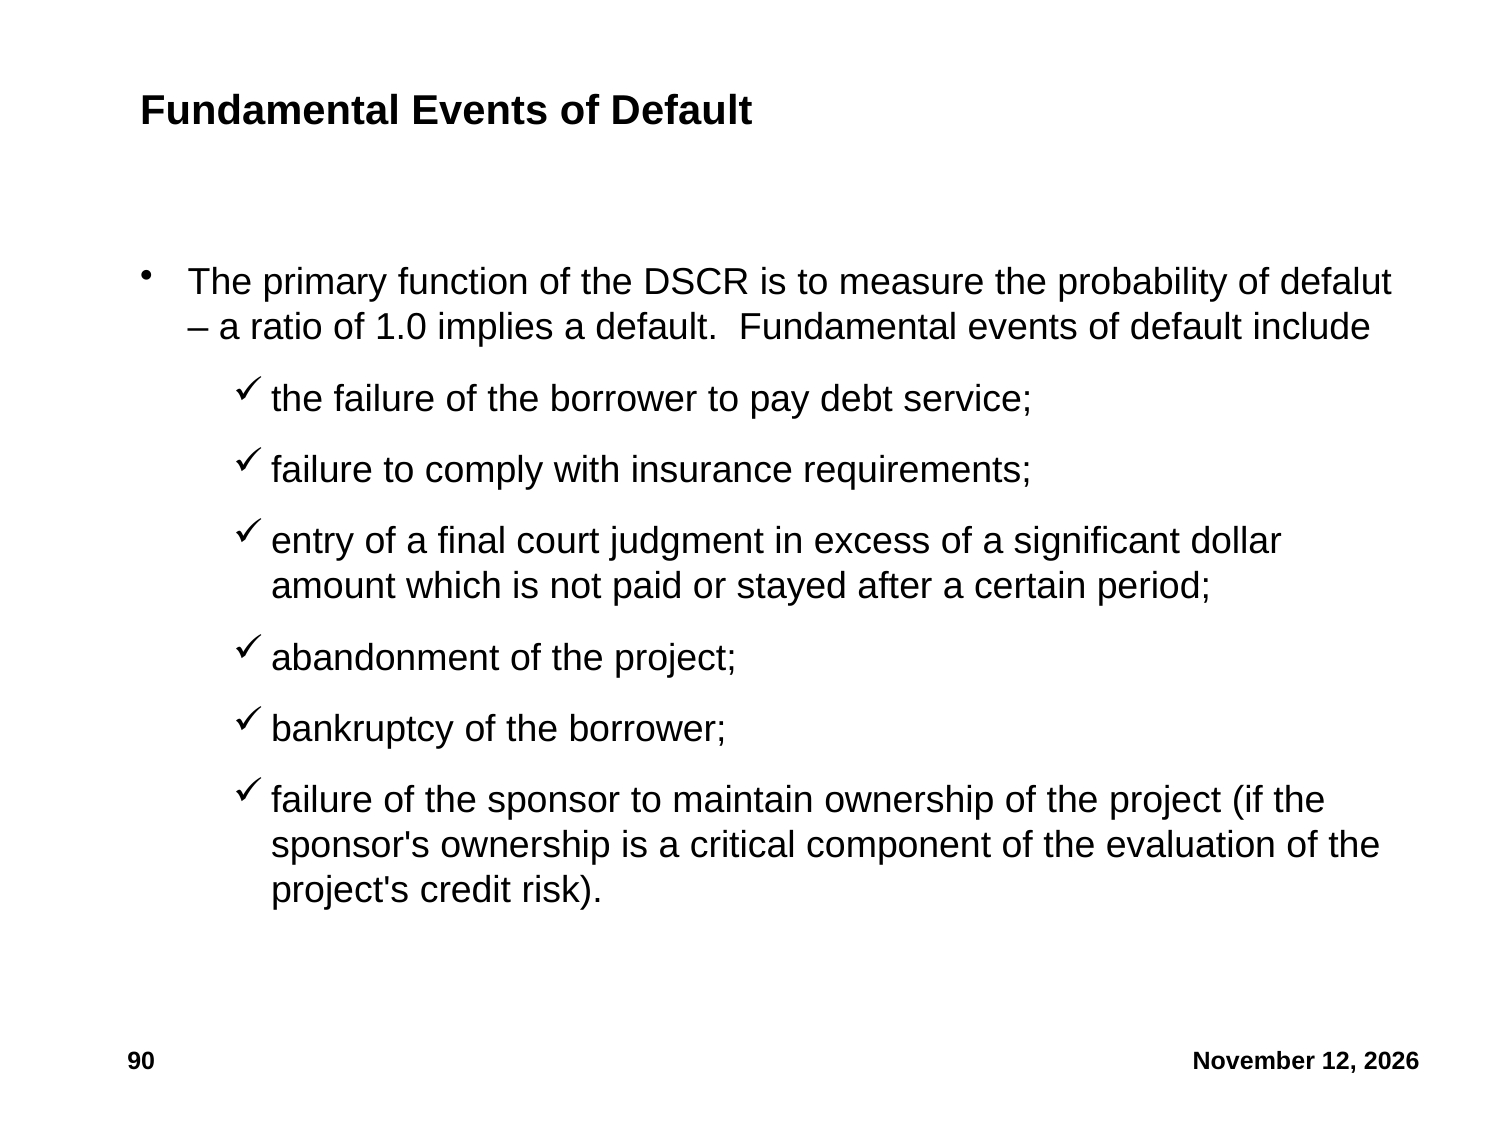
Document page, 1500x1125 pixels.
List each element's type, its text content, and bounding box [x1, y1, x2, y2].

title Fundamental Events of Default [124, 74, 1376, 226]
list The primary function of the DSCR is to measure the probability of defalut – a ratio of 1.0 implies a default. Fundamental events of default include the failure of the borrower to pay debt service; failure to comply with insurance requirements; entry of a final court judgment in excess of a significant dollar amount which is not paid or stayed after a certain period; abandonment of the project; bankruptcy of the borrower; failure of the sponsor to maintain ownership of the project (if the sponsor's ownership is a critical component of the evaluation of the project's credit risk). [124, 249, 1413, 1001]
